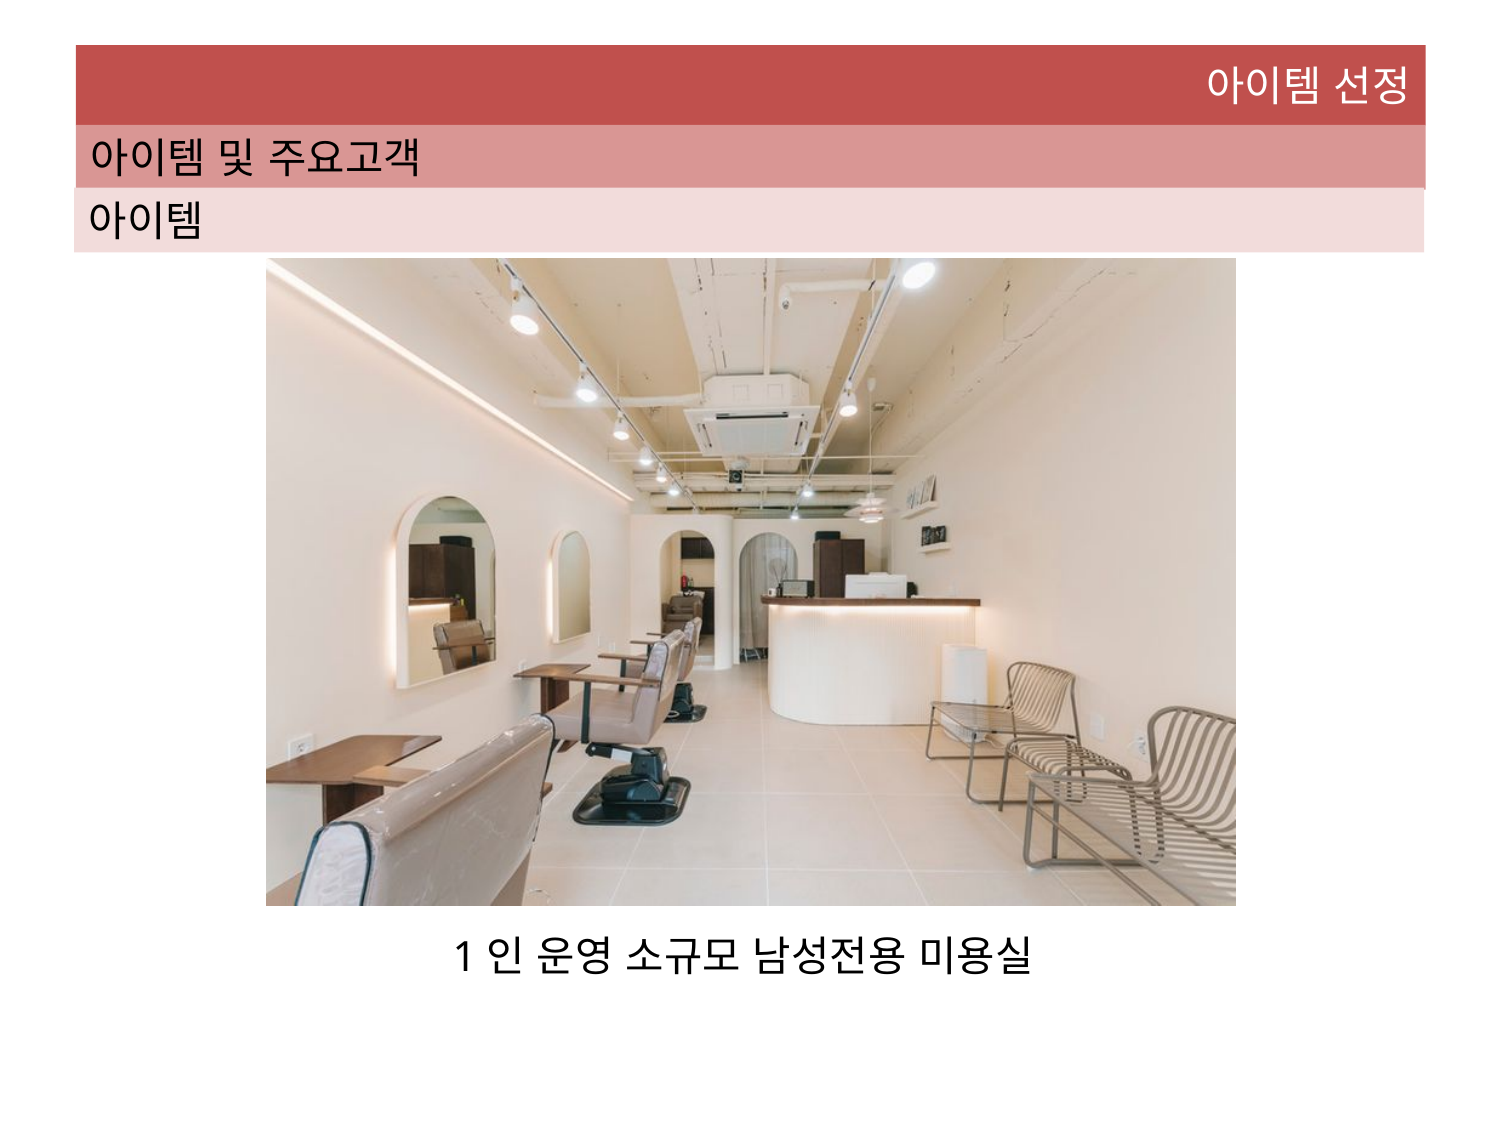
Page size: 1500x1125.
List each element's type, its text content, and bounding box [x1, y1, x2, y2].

text_box 아이템 [74, 187, 1425, 253]
picture [266, 258, 1236, 906]
text_box 1인 운영 소규모 남성전용 미용실 [194, 922, 1293, 988]
text_box 아이템 및 주요고객 [75, 124, 1426, 190]
text_box 아이템 선정 [75, 45, 1426, 124]
